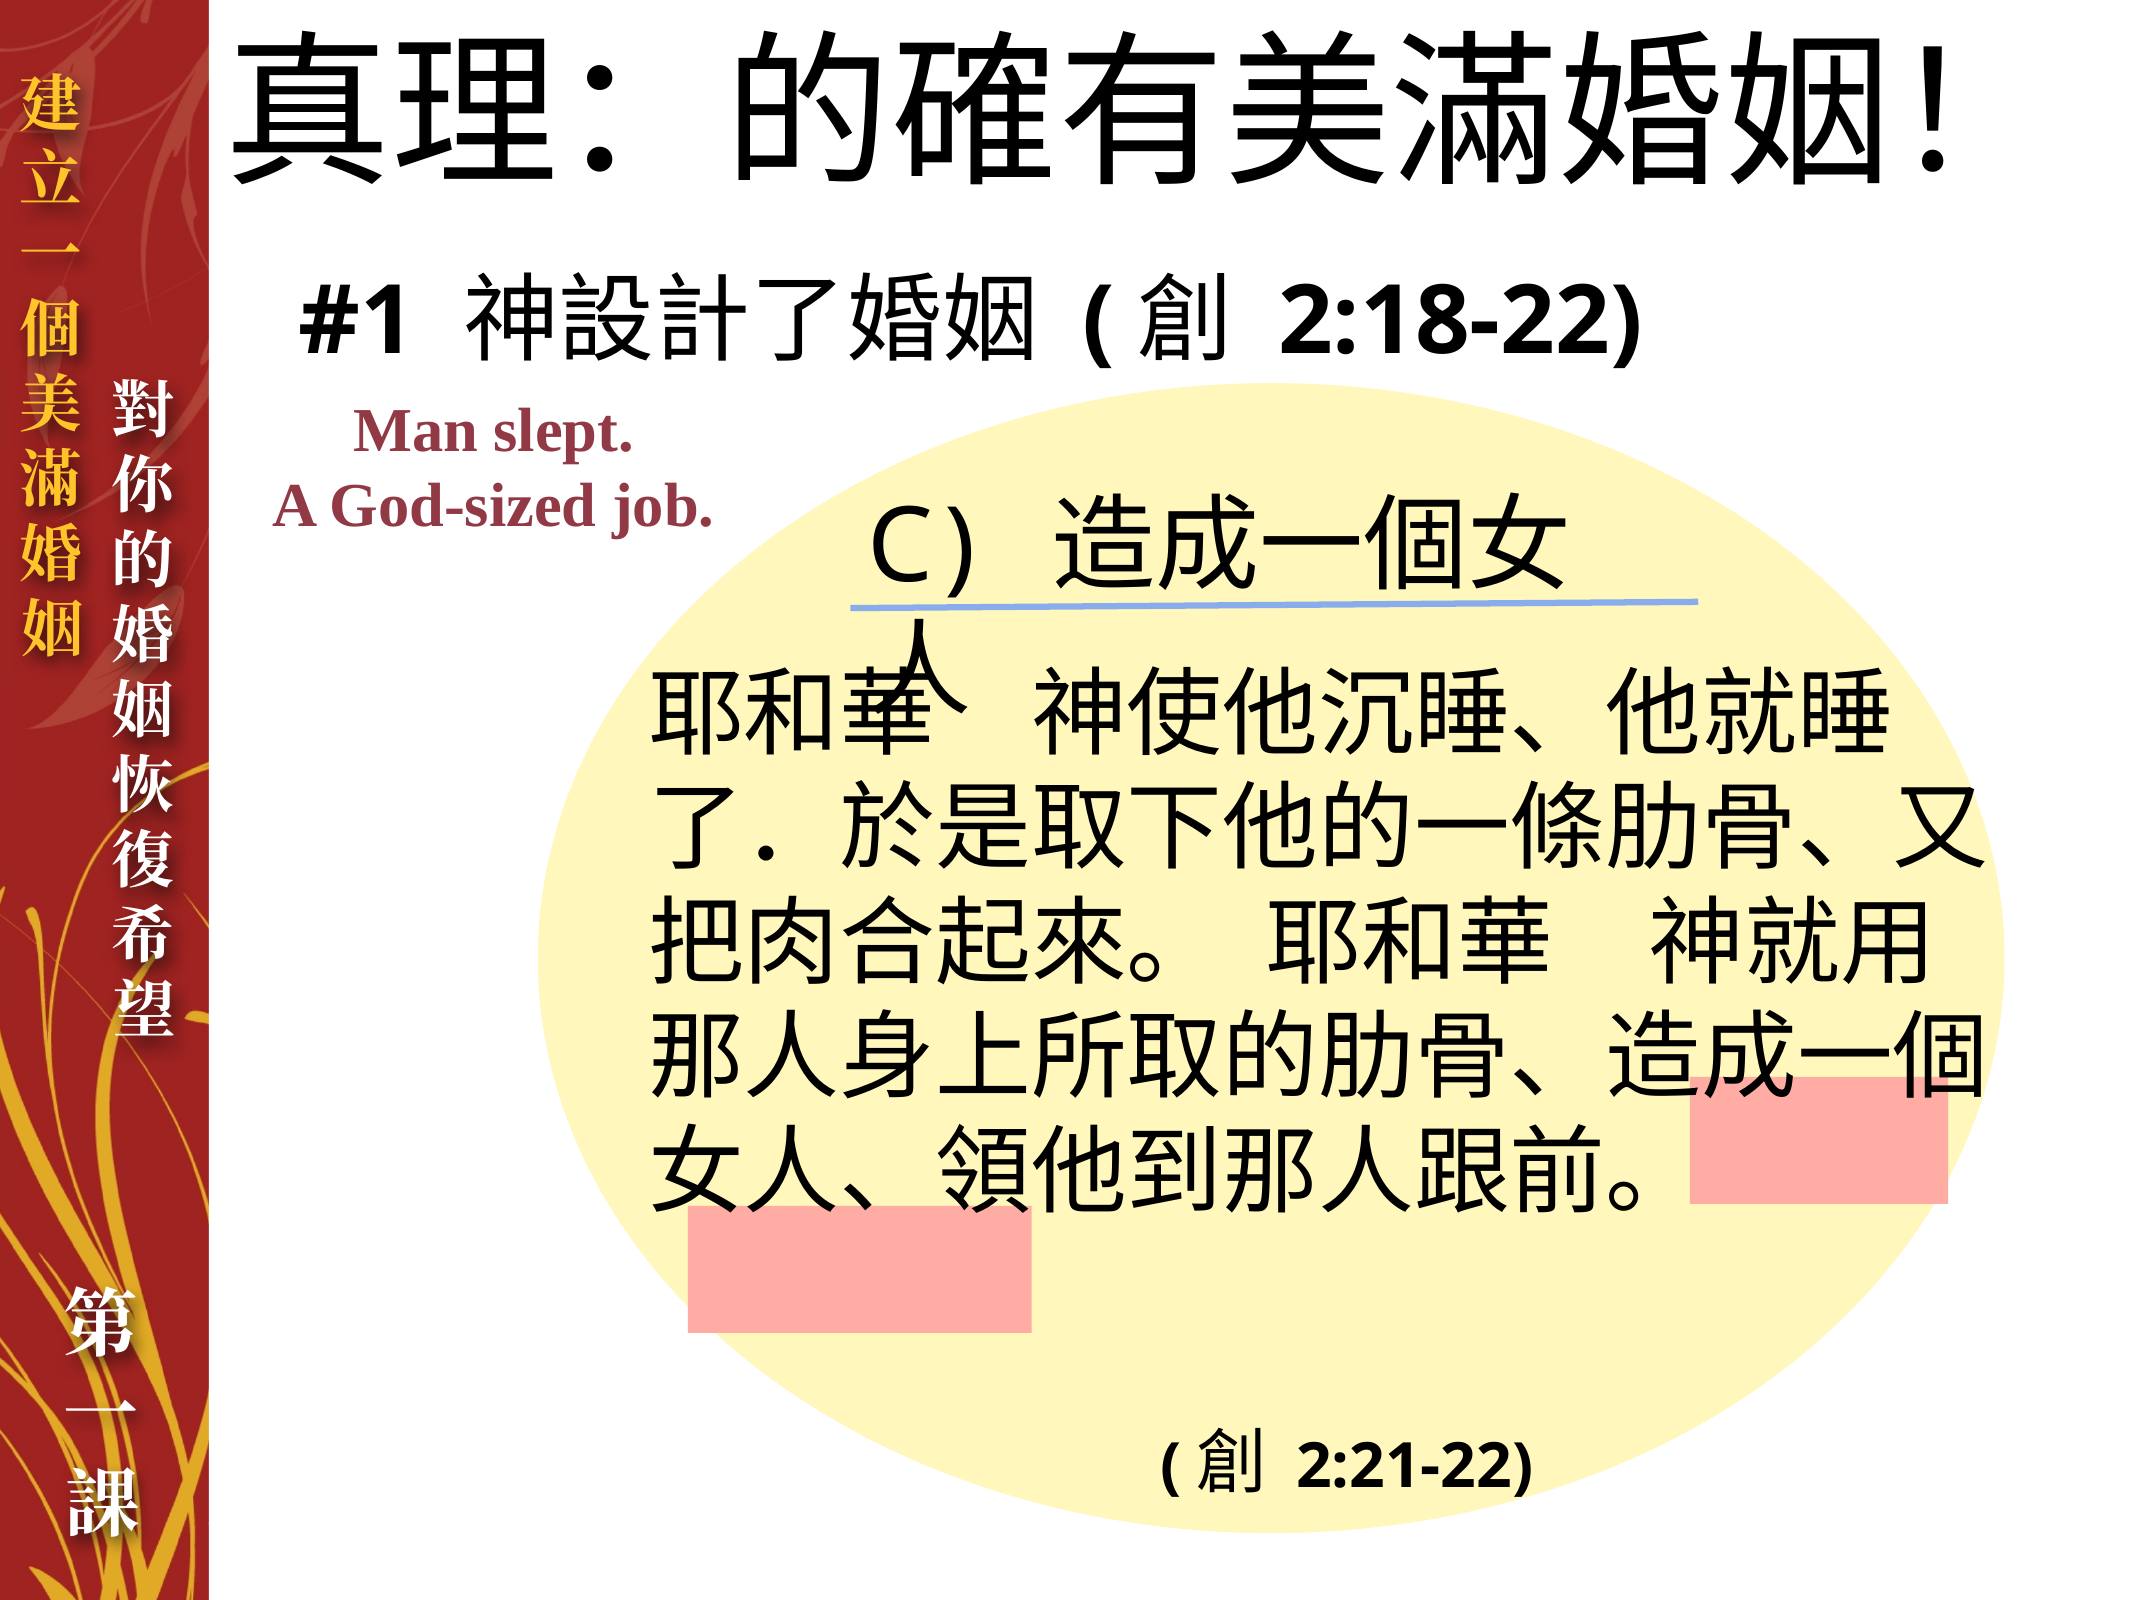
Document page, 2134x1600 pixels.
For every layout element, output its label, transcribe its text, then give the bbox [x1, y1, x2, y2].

text_box Man slept. A God-sized job. [264, 380, 276, 548]
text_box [850, 468, 1699, 609]
text_box 真理：的確有美滿婚姻！ [216, 0, 2068, 214]
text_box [279, 249, 2005, 1534]
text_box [639, 643, 2001, 1465]
picture [0, 0, 208, 1600]
